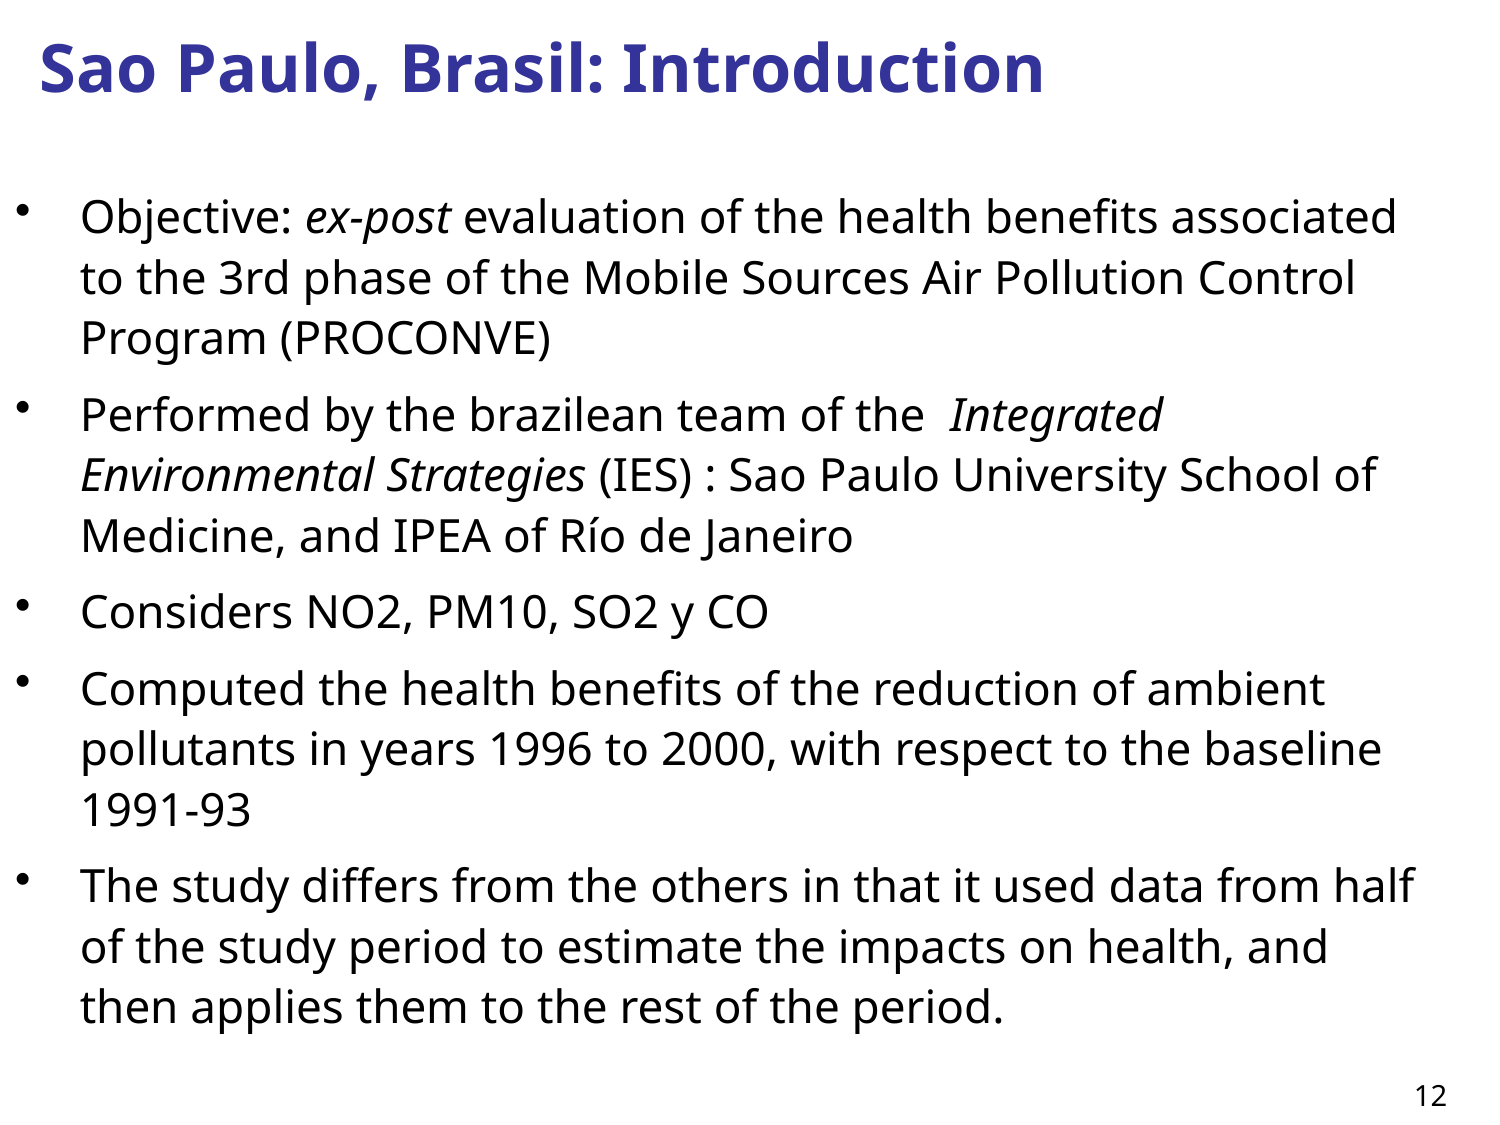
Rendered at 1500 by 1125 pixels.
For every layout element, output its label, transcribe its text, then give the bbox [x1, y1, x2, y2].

slide_number 12 [1149, 1049, 1463, 1125]
list Objective: ex-post evaluation of the health benefits associated to the 3rd phase of the Mobile Sources Air Pollution Control Program (PROCONVE) Performed by the brazilean team of the Integrated Environmental Strategies (IES) : Sao Paulo University School of Medicine, and IPEA of Río de Janeiro Considers NO2, PM10, SO2 y CO Computed the health benefits of the reduction of ambient pollutants in years 1996 to 2000, with respect to the baseline 1991-93 The study differs from the others in that it used data from half of the study period to estimate the impacts on health, and then applies them to the rest of the period. [0, 174, 1438, 1076]
title Sao Paulo, Brasil: Introduction [24, 37, 1463, 176]
